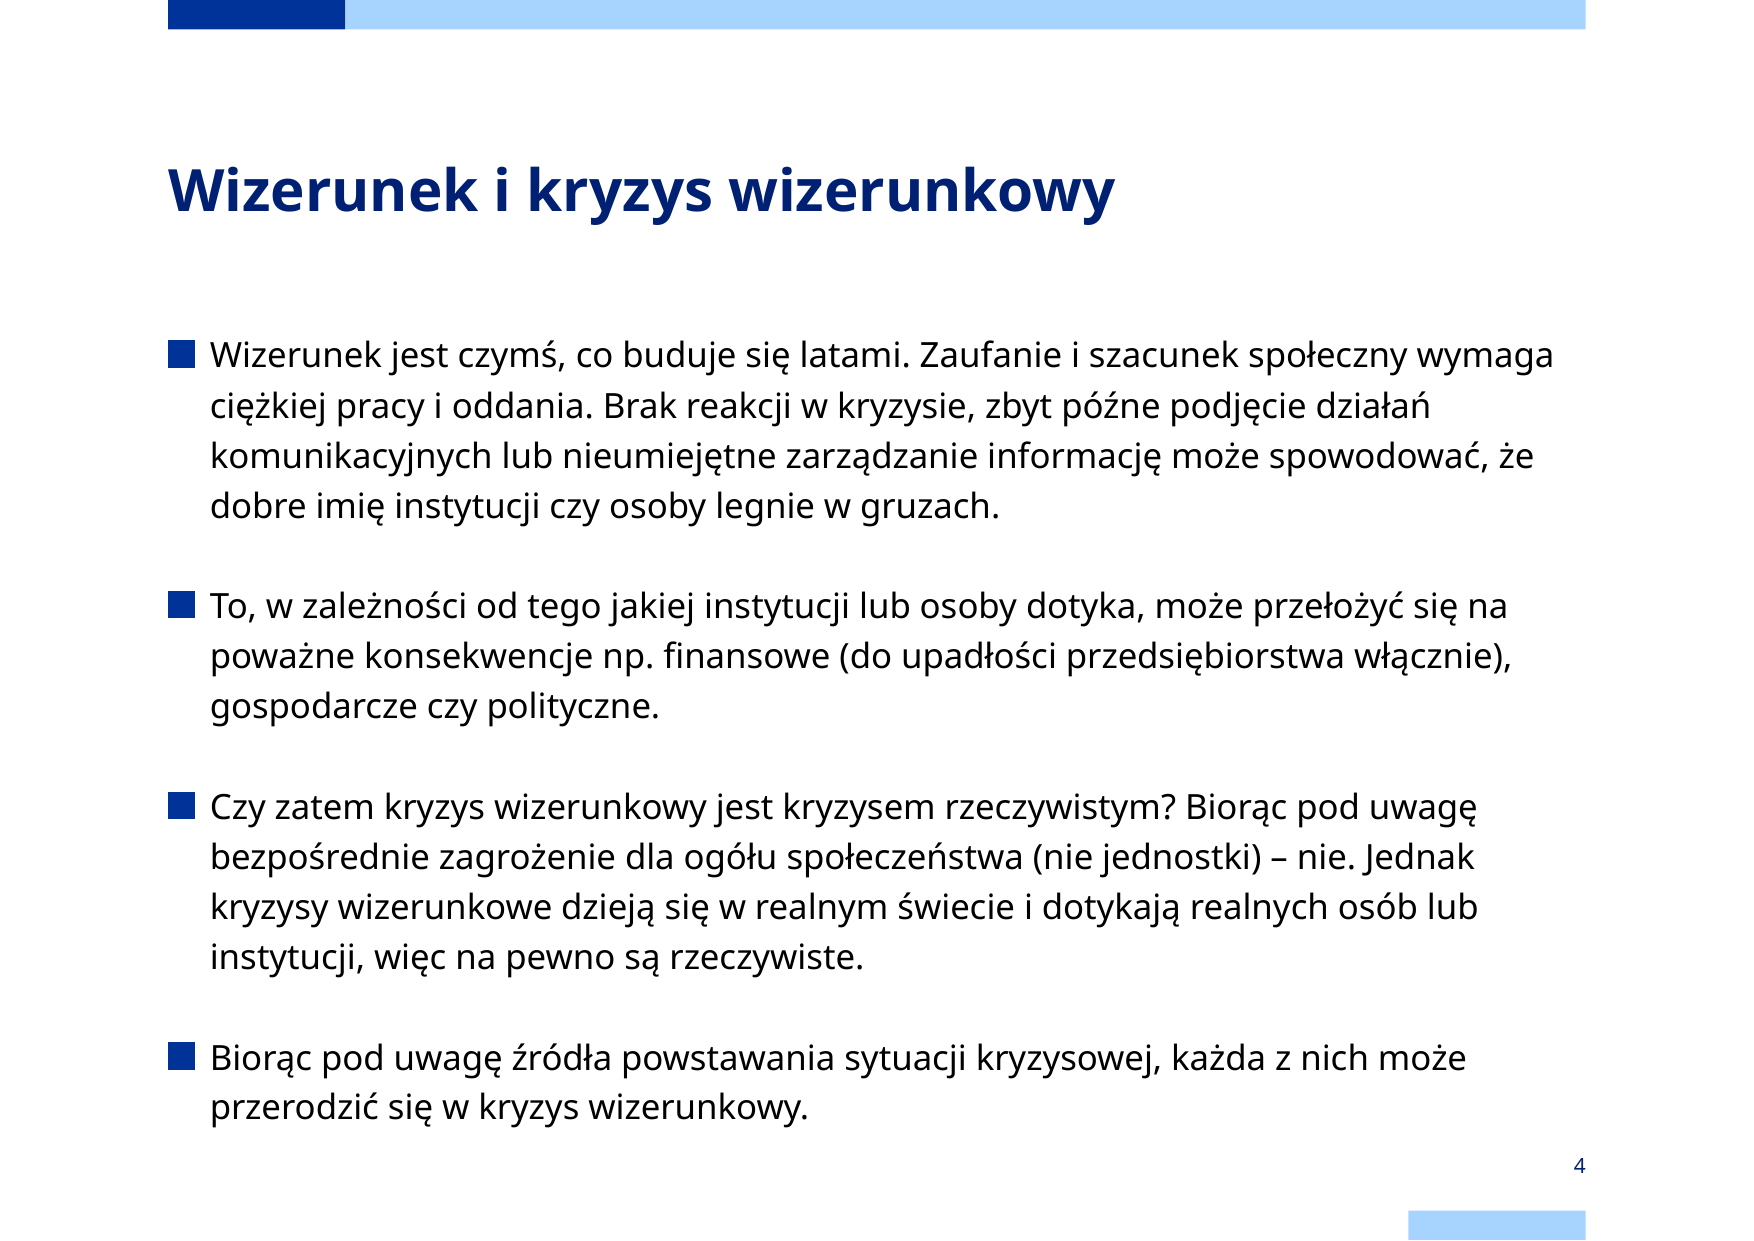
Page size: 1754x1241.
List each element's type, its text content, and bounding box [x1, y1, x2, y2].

picture [168, 591, 195, 618]
picture [168, 1042, 195, 1070]
picture [168, 340, 195, 368]
picture [168, 792, 195, 819]
title Wizerunek i kryzys wizerunkowy [168, 147, 1586, 324]
list Wizerunek jest czymś, co buduje się latami. Zaufanie i szacunek społeczny wymaga ciężkiej pracy i oddania. Brak reakcji w kryzysie, zbyt późne podjęcie działań komunikacyjnych lub nieumiejętne zarządzanie informację może spowodować, że dobre imię instytucji czy osoby legnie w gruzach. To, w zależności od tego jakiej instytucji lub osoby dotyka, może przełożyć się na poważne konsekwencje np. finansowe (do upadłości przedsiębiorstwa włącznie), gospodarcze czy polityczne. Czy zatem kryzys wizerunkowy jest kryzysem rzeczywistym? Biorąc pod uwagę bezpośrednie zagrożenie dla ogółu społeczeństwa (nie jednostki) – nie. Jednak kryzysy wizerunkowe dzieją się w realnym świecie i dotykają realnych osób lub instytucji, więc na pewno są rzeczywiste. Biorąc pod uwagę źródła powstawania sytuacji kryzysowej, każda z nich może przerodzić się w kryzys wizerunkowy. [168, 324, 1586, 1128]
slide_number 4 [1408, 1151, 1586, 1182]
